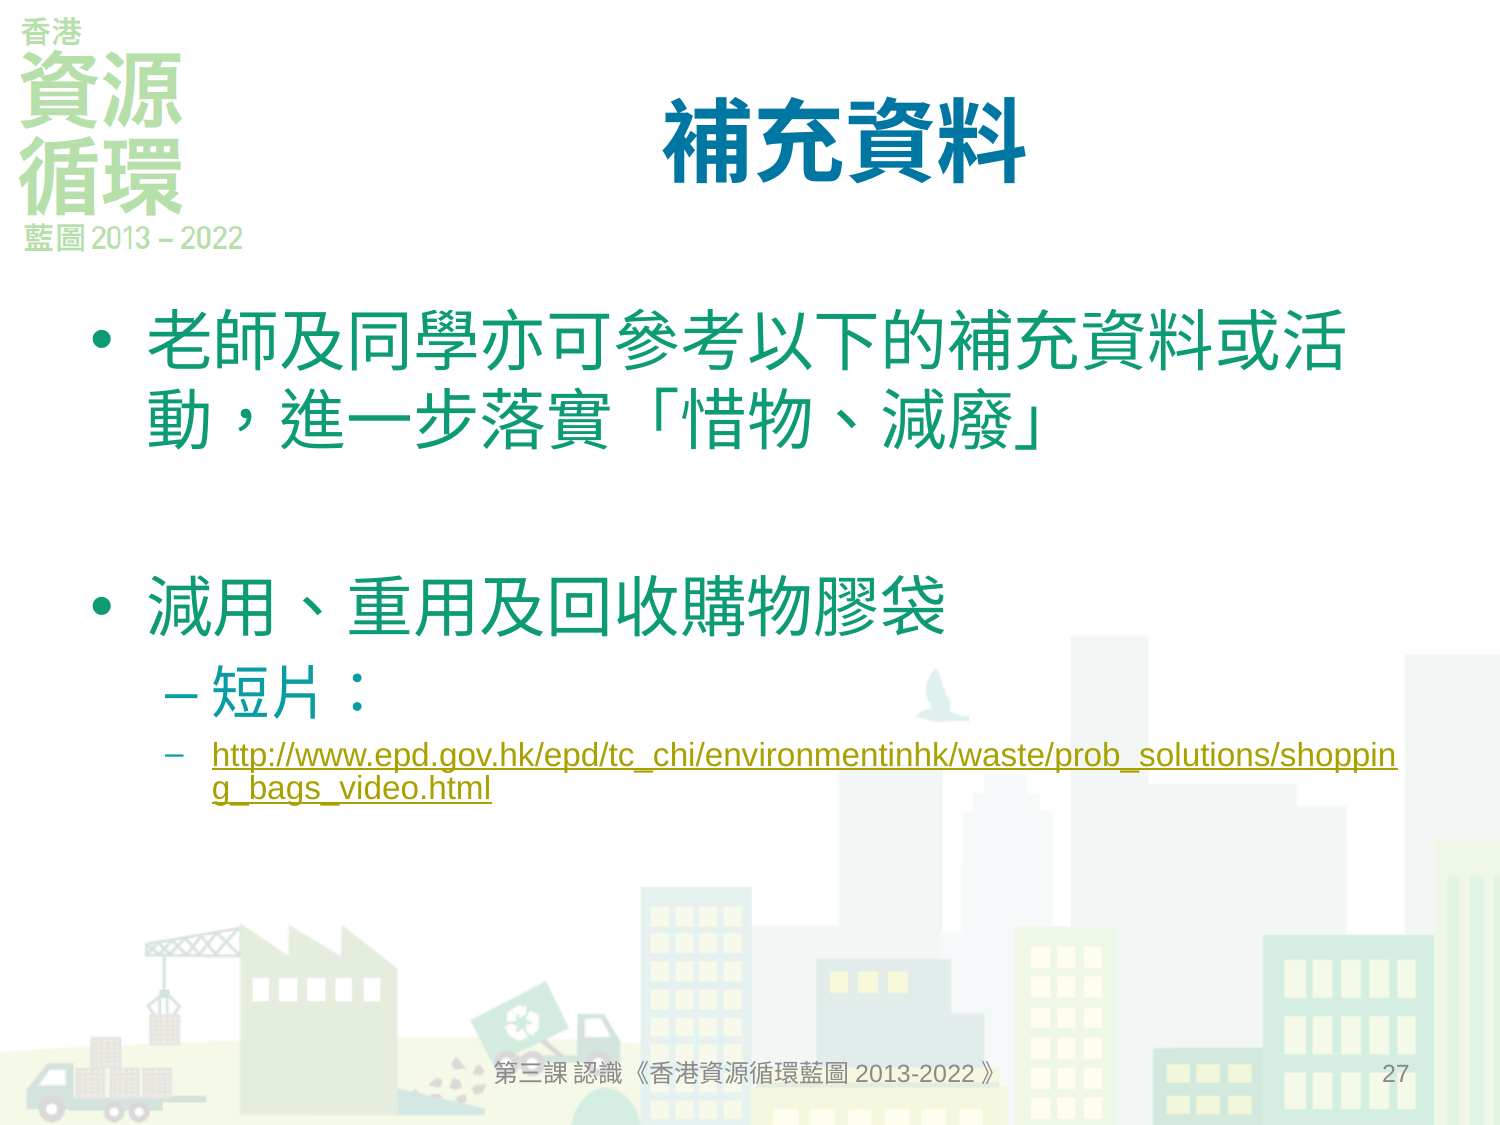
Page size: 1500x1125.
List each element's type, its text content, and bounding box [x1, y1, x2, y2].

footer 第三課 認識《香港資源循環藍圖2013-2022》 [442, 1042, 1058, 1103]
slide_number 27 [1074, 1042, 1425, 1103]
title 補充資料 [265, 44, 1426, 233]
list 老師及同學亦可參考以下的補充資料或活動，進一步落實「惜物、減廢」 減用、重用及回收購物膠袋 短片： http://www.epd.gov.hk/epd/tc_chi/environmentinhk/waste/prob_solutions/shopping_bags_video.html [74, 290, 1426, 1006]
